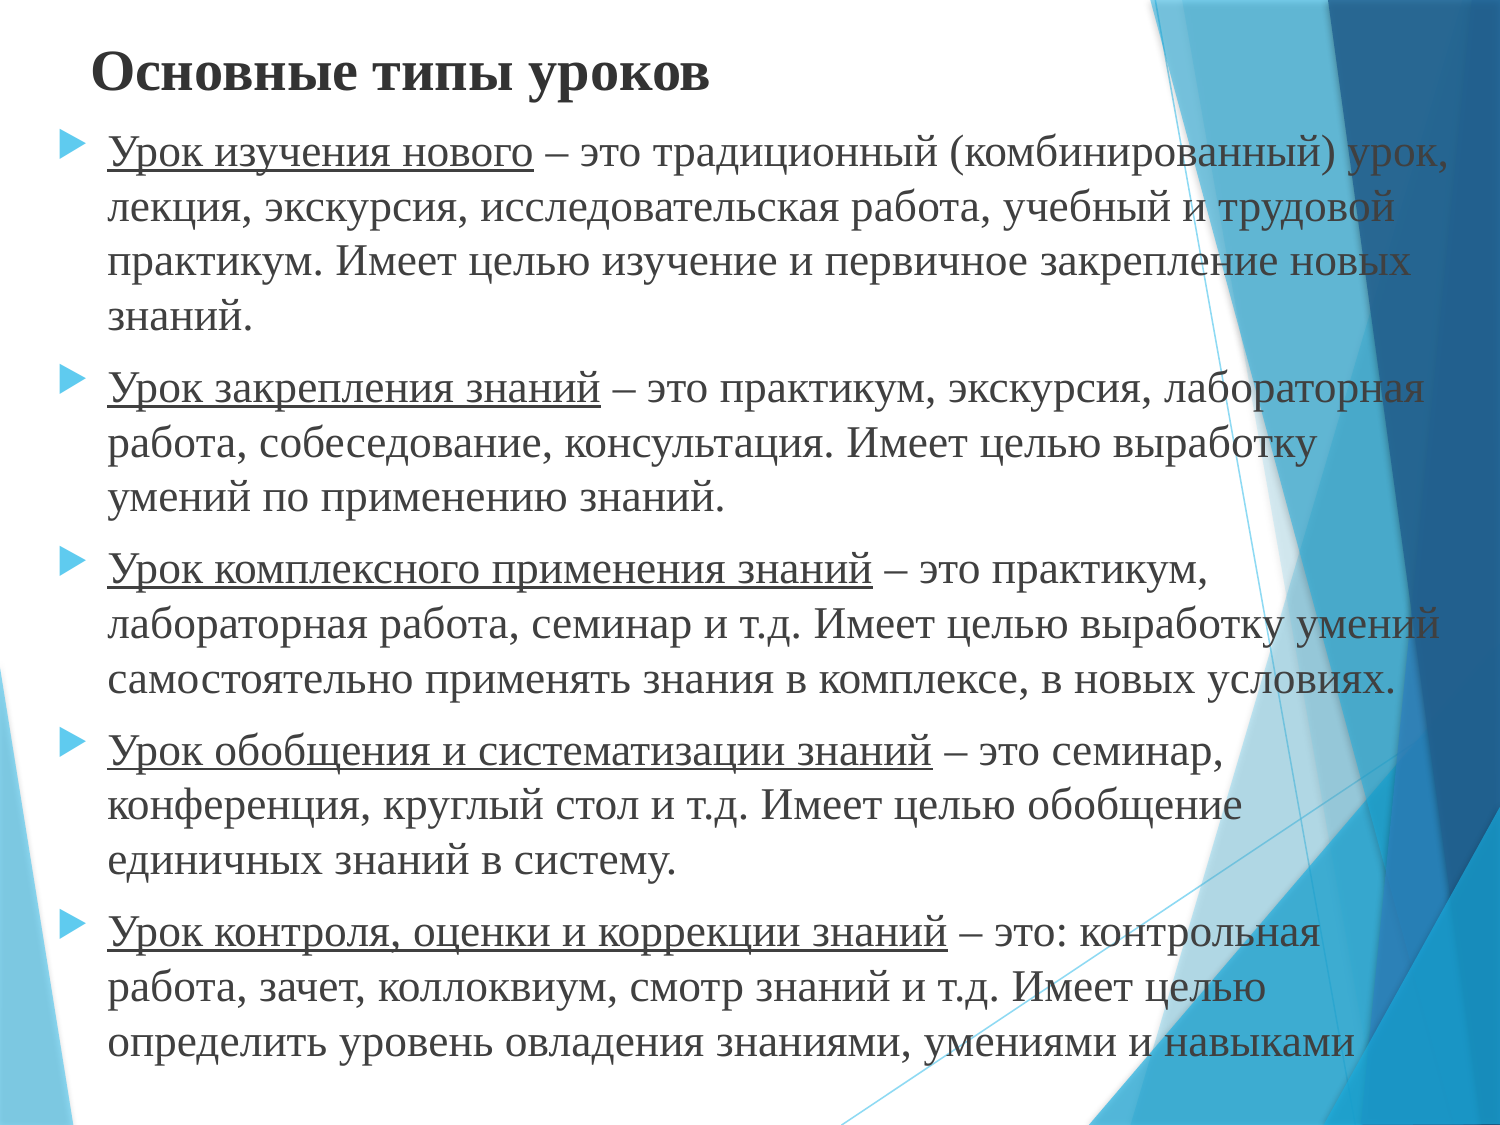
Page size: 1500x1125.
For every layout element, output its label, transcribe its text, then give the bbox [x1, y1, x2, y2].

title Основные типы уроков [75, 24, 1425, 113]
list Урок изучения нового – это традиционный (комбинированный) урок, лекция, экскурсия, исследовательская работа, учебный и трудовой практикум. Имеет целью изучение и первичное закрепление новых знаний. Урок закрепления знаний – это практикум, экскурсия, лабораторная работа, собеседование, консультация. Имеет целью выработку умений по применению знаний. Урок комплексного применения знаний – это практикум, лабораторная работа, семинар и т.д. Имеет целью выработку умений самостоятельно применять знания в комплексе, в новых условиях. Урок обобщения и систематизации знаний – это семинар, конференция, круглый стол и т.д. Имеет целью обобщение единичных знаний в систему. Урок контроля, оценки и коррекции знаний – это: контрольная работа, зачет, коллоквиум, смотр знаний и т.д. Имеет целью определить уровень овладения знаниями, умениями и навыками [41, 113, 1471, 1125]
